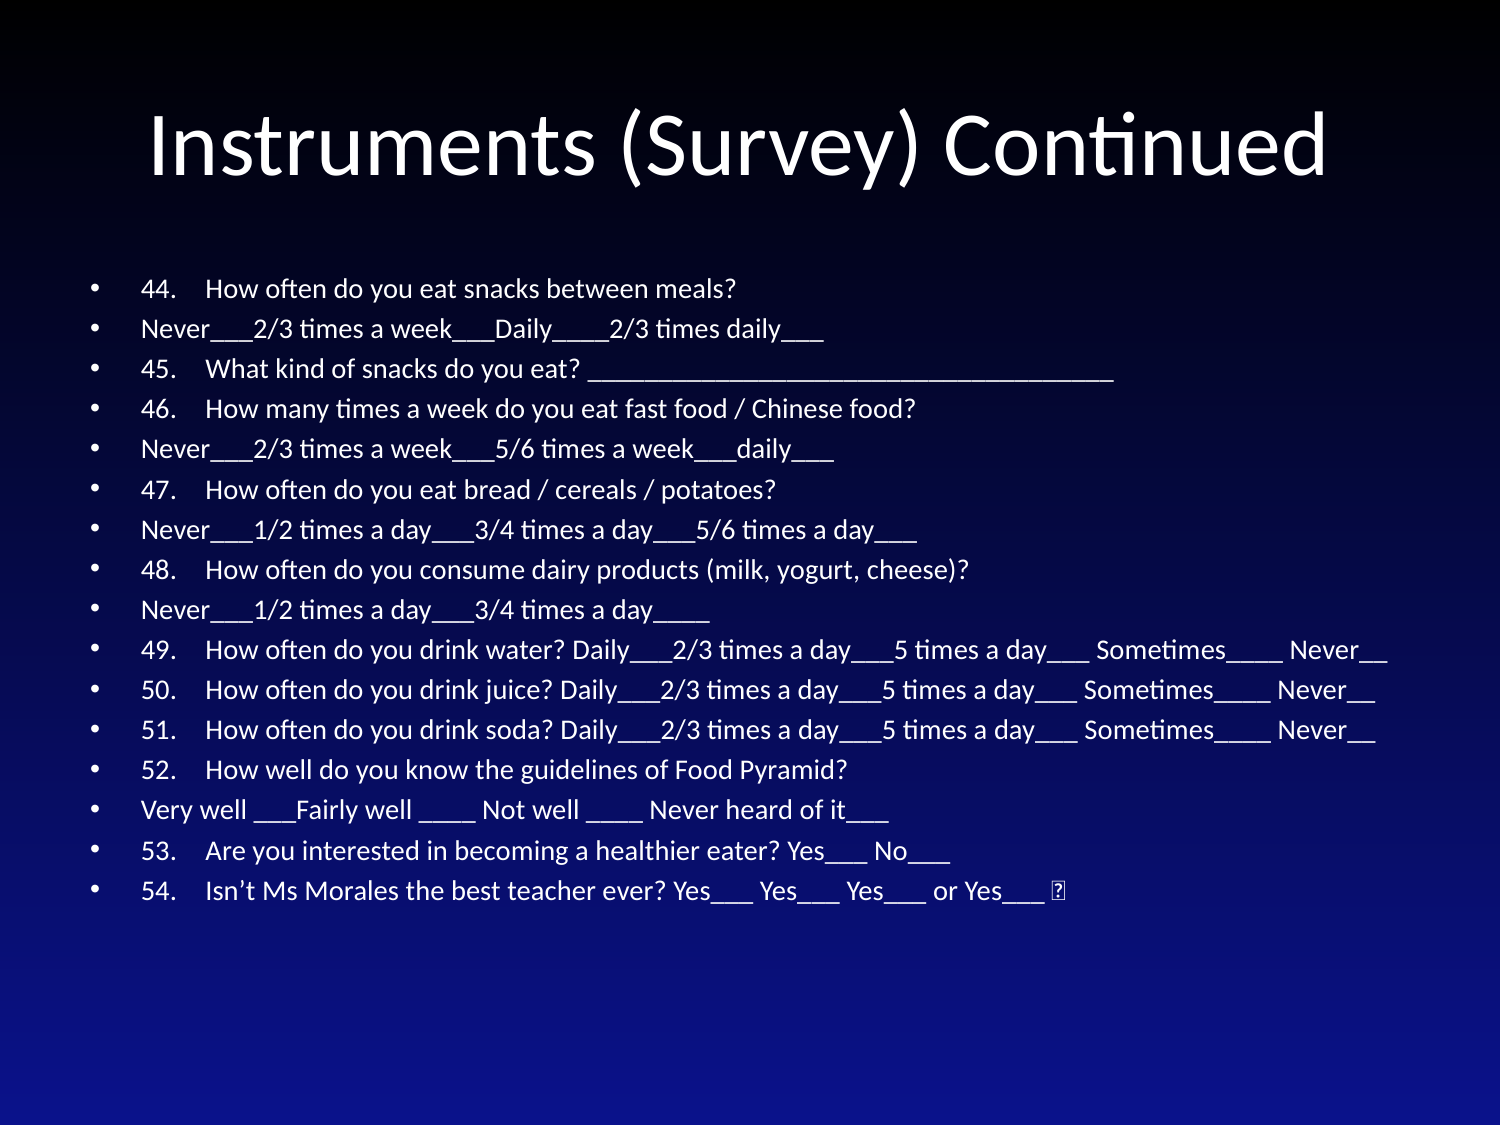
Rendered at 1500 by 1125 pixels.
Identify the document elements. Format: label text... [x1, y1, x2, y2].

list 44. How often do you eat snacks between meals? Never___2/3 times a week___Daily____2/3 times daily___ 45. What kind of snacks do you eat? _____________________________________ 46. How many times a week do you eat fast food / Chinese food? Never___2/3 times a week___5/6 times a week___daily___ 47. How often do you eat bread / cereals / potatoes? Never___1/2 times a day___3/4 times a day___5/6 times a day___ 48. How often do you consume dairy products (milk, yogurt, cheese)? Never___1/2 times a day___3/4 times a day____ 49. How often do you drink water? Daily___2/3 times a day___5 times a day___ Sometimes____ Never__ 50. How often do you drink juice? Daily___2/3 times a day___5 times a day___ Sometimes____ Never__ 51. How often do you drink soda? Daily___2/3 times a day___5 times a day___ Sometimes____ Never__ 52. How well do you know the guidelines of Food Pyramid? Very well ___Fairly well ____ Not well ____ Never heard of it___ 53. Are you interested in becoming a healthier eater? Yes___ No___ 54. Isn’t Ms Morales the best teacher ever? Yes___ Yes___ Yes___ or Yes___  [75, 262, 1425, 1005]
title Instruments (Survey) Continued [75, 45, 1425, 233]
